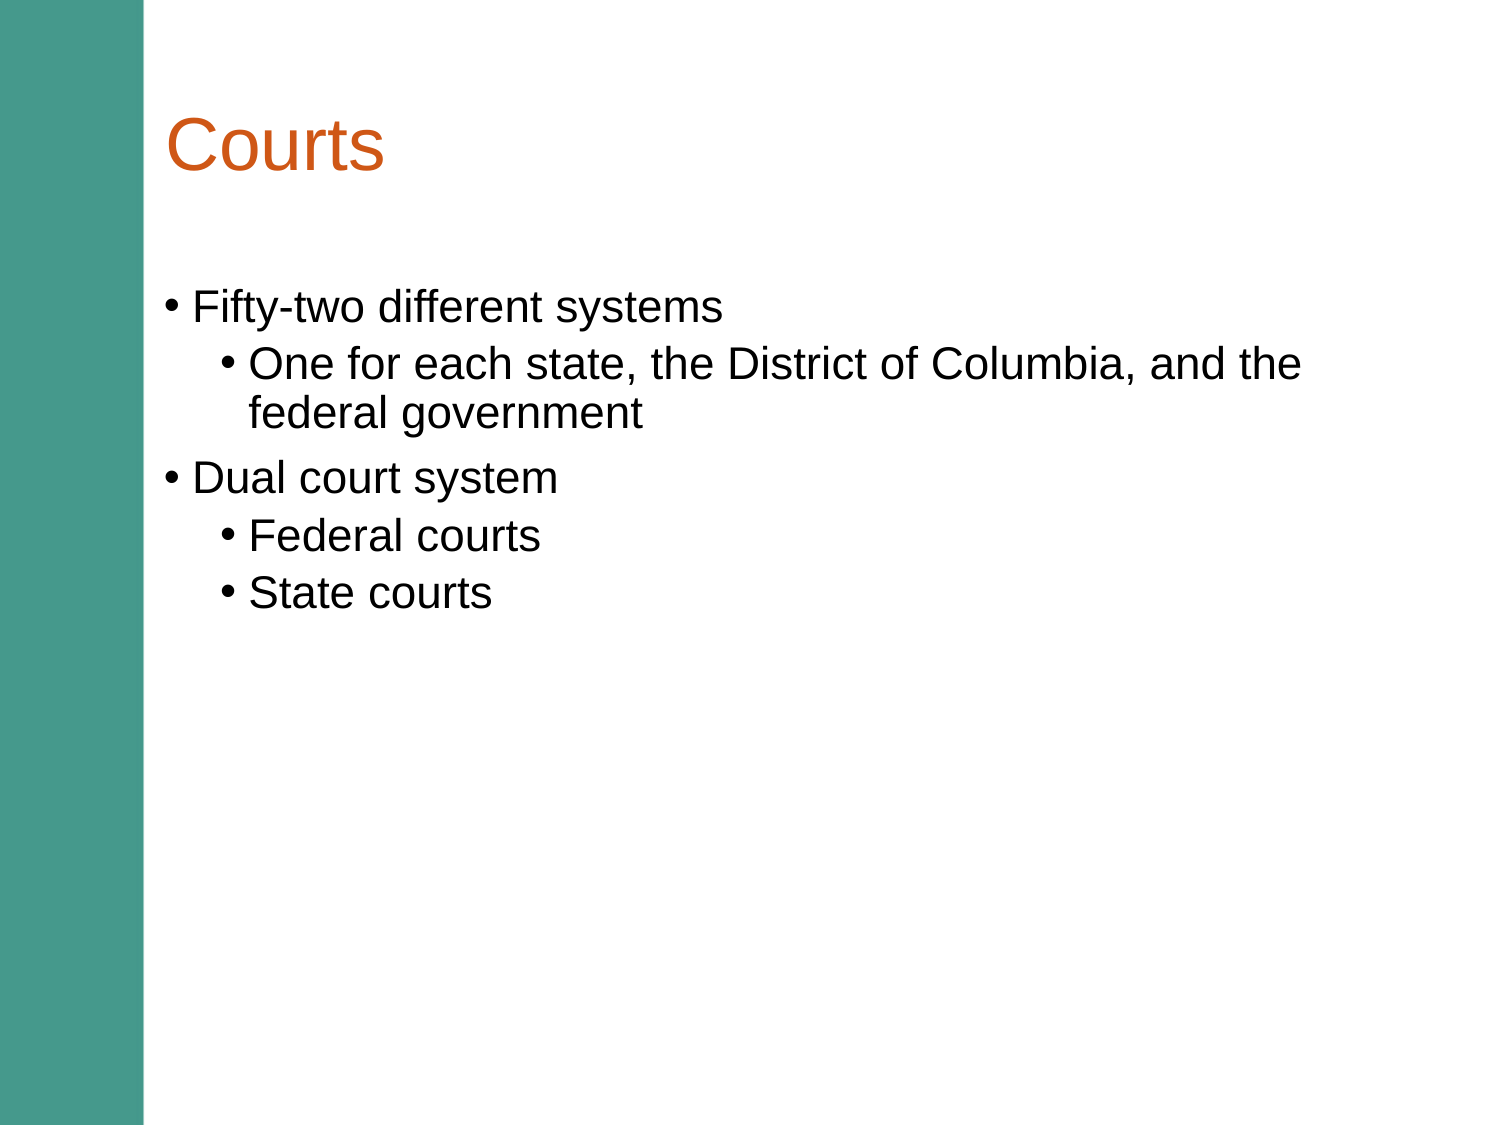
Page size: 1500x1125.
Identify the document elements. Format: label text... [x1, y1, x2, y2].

title Courts [150, 37, 1444, 255]
picture [0, 0, 1500, 1125]
list Fifty-two different systems One for each state, the District of Columbia, and the federal government Dual court system Federal courts State courts [148, 275, 1443, 989]
